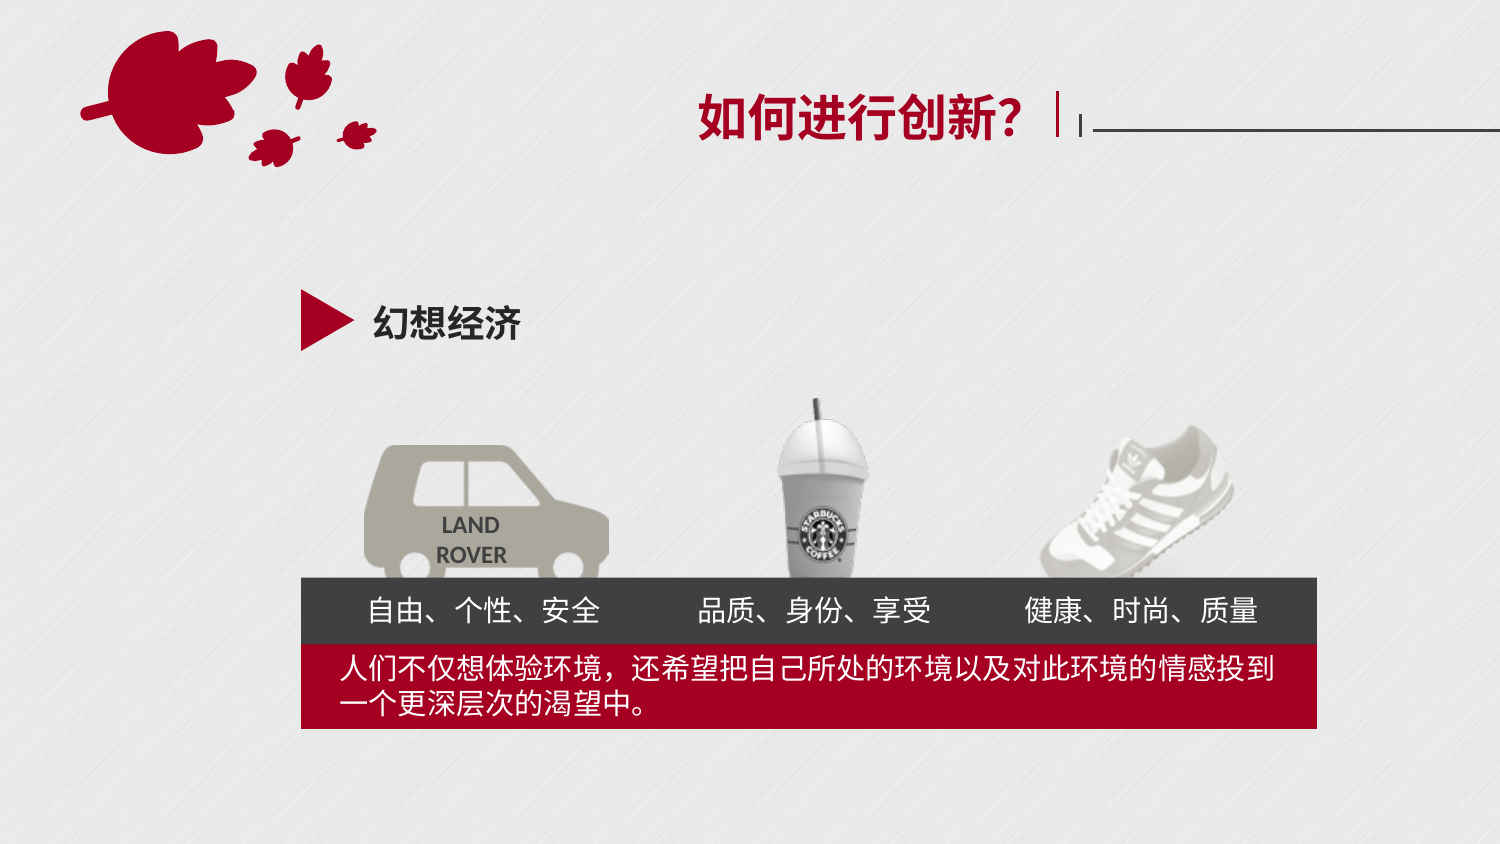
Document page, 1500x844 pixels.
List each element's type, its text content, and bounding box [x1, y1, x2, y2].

text_box [336, 121, 377, 150]
text_box 健康、时尚、质量 [1009, 585, 1302, 636]
text_box 幻想经济 [357, 292, 804, 353]
text_box [299, 287, 357, 353]
text_box [80, 31, 257, 155]
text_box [364, 445, 609, 598]
text_box [299, 576, 1319, 647]
text_box 如何进行创新？ [682, 79, 1069, 154]
text_box [285, 44, 332, 110]
text_box [248, 129, 301, 168]
picture [0, 0, 1500, 844]
text_box 人们不仅想体验环境，还希望把自己所处的环境以及对此环境的情感投到一个更深层次的渴望中。 [324, 643, 1317, 728]
text_box [299, 647, 1319, 731]
text_box 自由、个性、安全 [351, 585, 644, 636]
text_box 品质、身份、享受 [682, 585, 975, 636]
